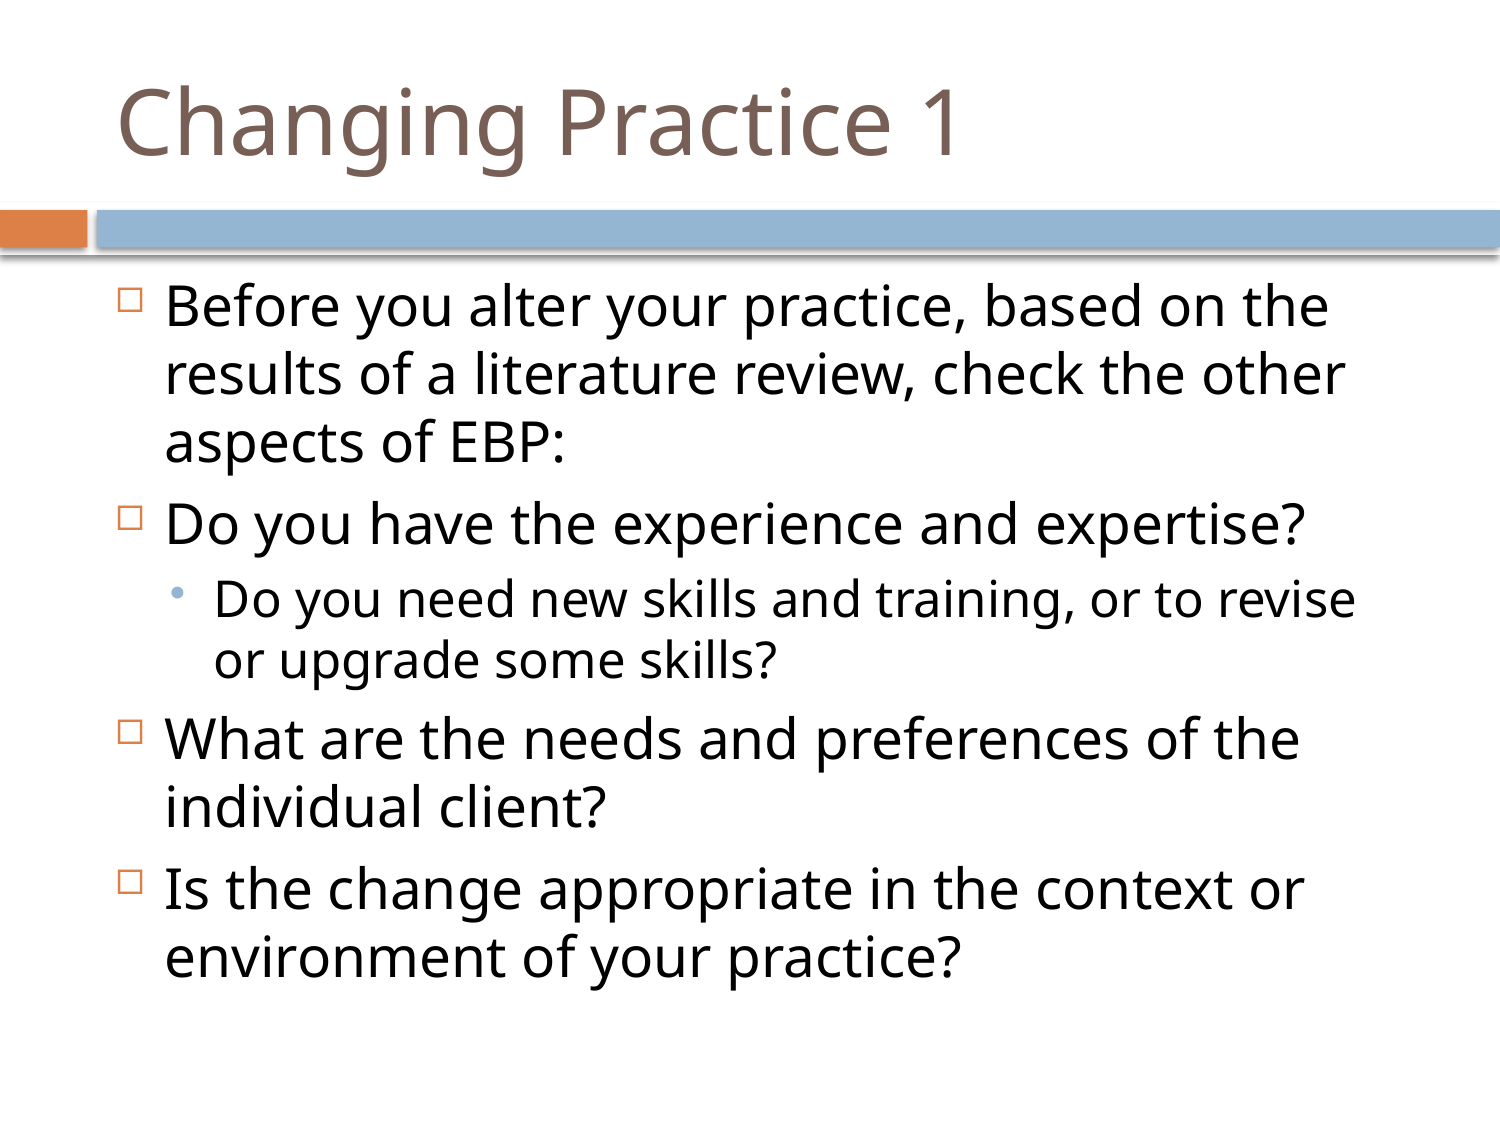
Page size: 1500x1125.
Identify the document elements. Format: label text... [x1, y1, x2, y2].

title Changing Practice 1 [100, 37, 1438, 200]
list Before you alter your practice, based on the results of a literature review, check the other aspects of EBP: Do you have the experience and expertise? Do you need new skills and training, or to revise or upgrade some skills? What are the needs and preferences of the individual client? Is the change appropriate in the context or environment of your practice? [100, 262, 1438, 1000]
